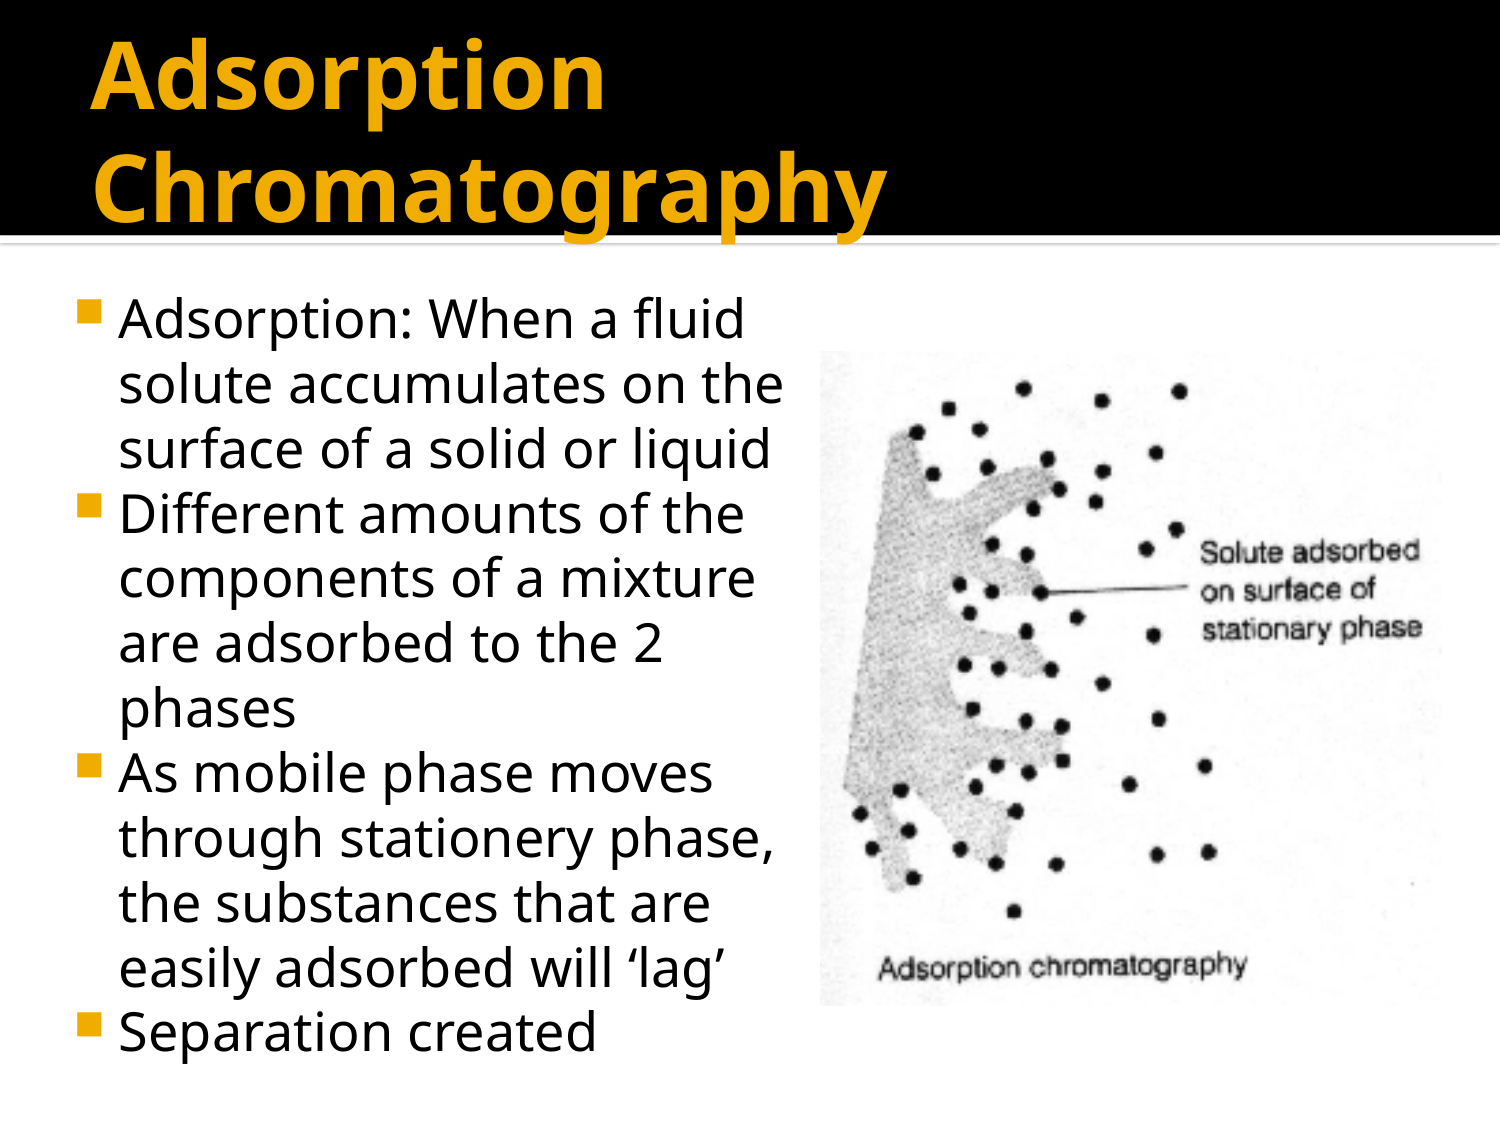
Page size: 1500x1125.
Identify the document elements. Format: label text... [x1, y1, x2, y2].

picture [820, 351, 1442, 1006]
title Adsorption Chromatography [75, 25, 1425, 231]
list Adsorption: When a fluid solute accumulates on the surface of a solid or liquid Different amounts of the components of a mixture are adsorbed to the 2 phases As mobile phase moves through stationery phase, the substances that are easily adsorbed will ‘lag’ Separation created [46, 269, 809, 1090]
